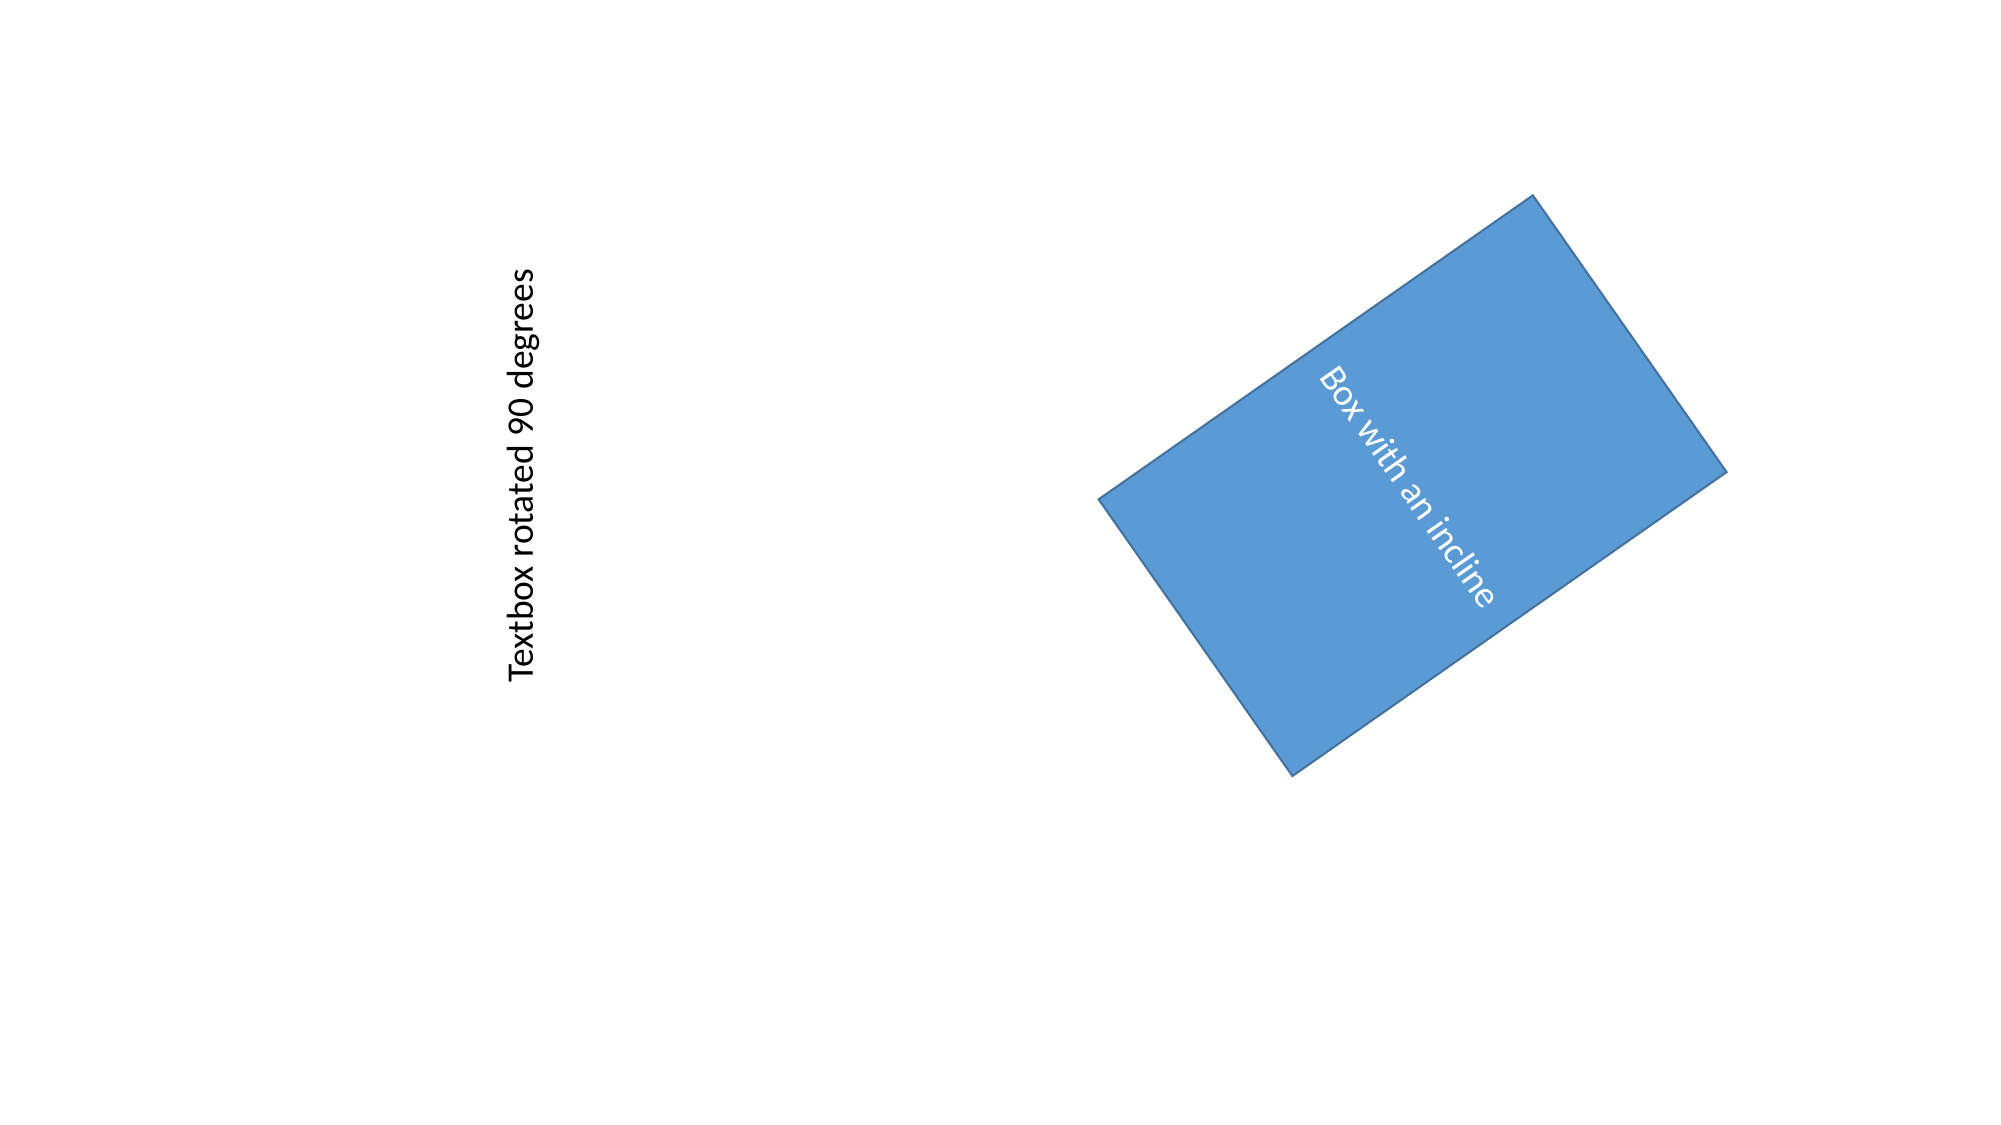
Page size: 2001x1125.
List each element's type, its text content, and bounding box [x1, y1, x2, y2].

text_box Box with an incline [1097, 193, 1729, 778]
text_box Textbox rotated 90 degrees [488, 111, 548, 840]
